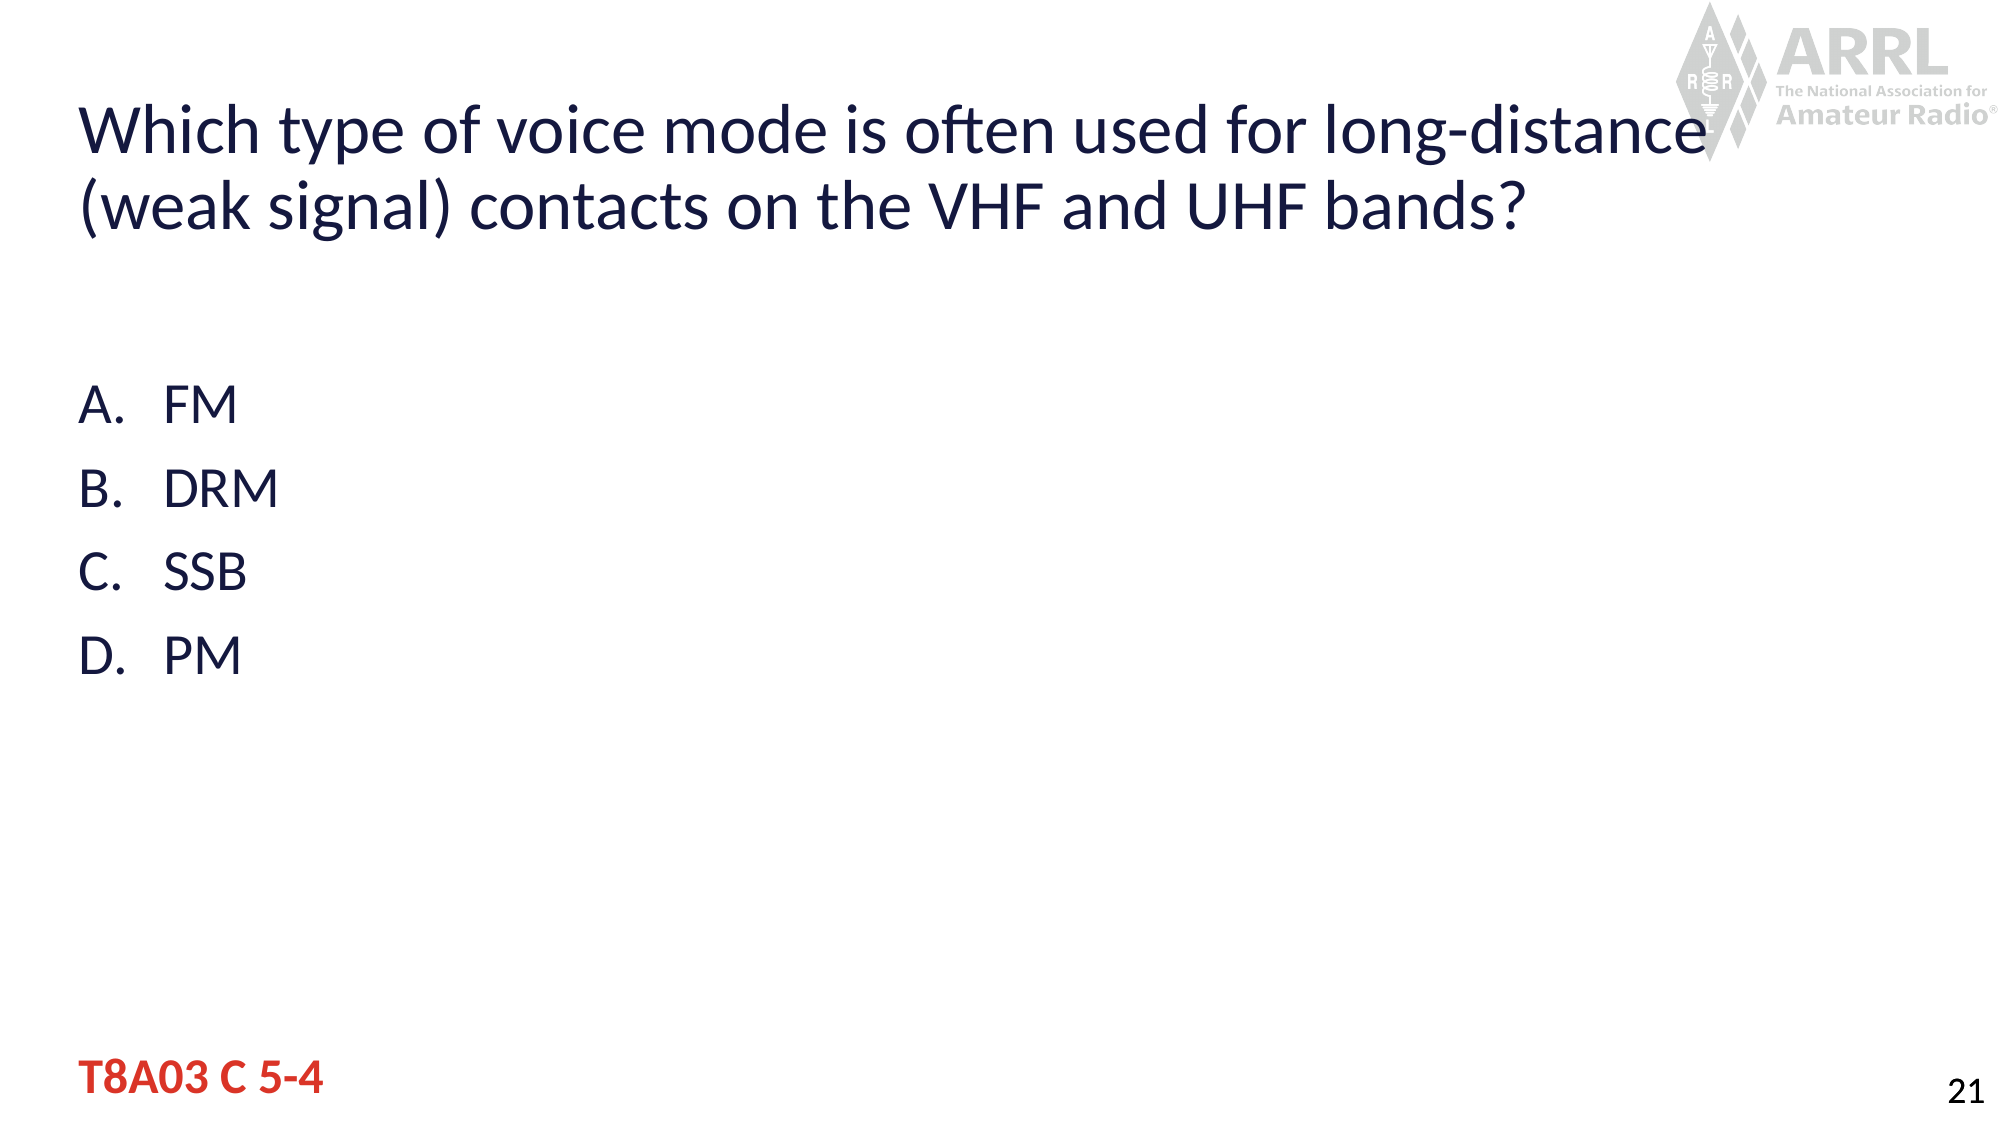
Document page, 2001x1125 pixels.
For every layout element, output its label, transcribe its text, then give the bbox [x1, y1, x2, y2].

picture [1674, 0, 2000, 164]
text_box T8A03 C 5-4 [63, 1036, 921, 1112]
title Which type of voice mode is often used for long-distance (weak signal) contacts on the VHF and UHF bands? [63, 59, 1863, 278]
list FM DRM SSB PM [63, 365, 1863, 989]
